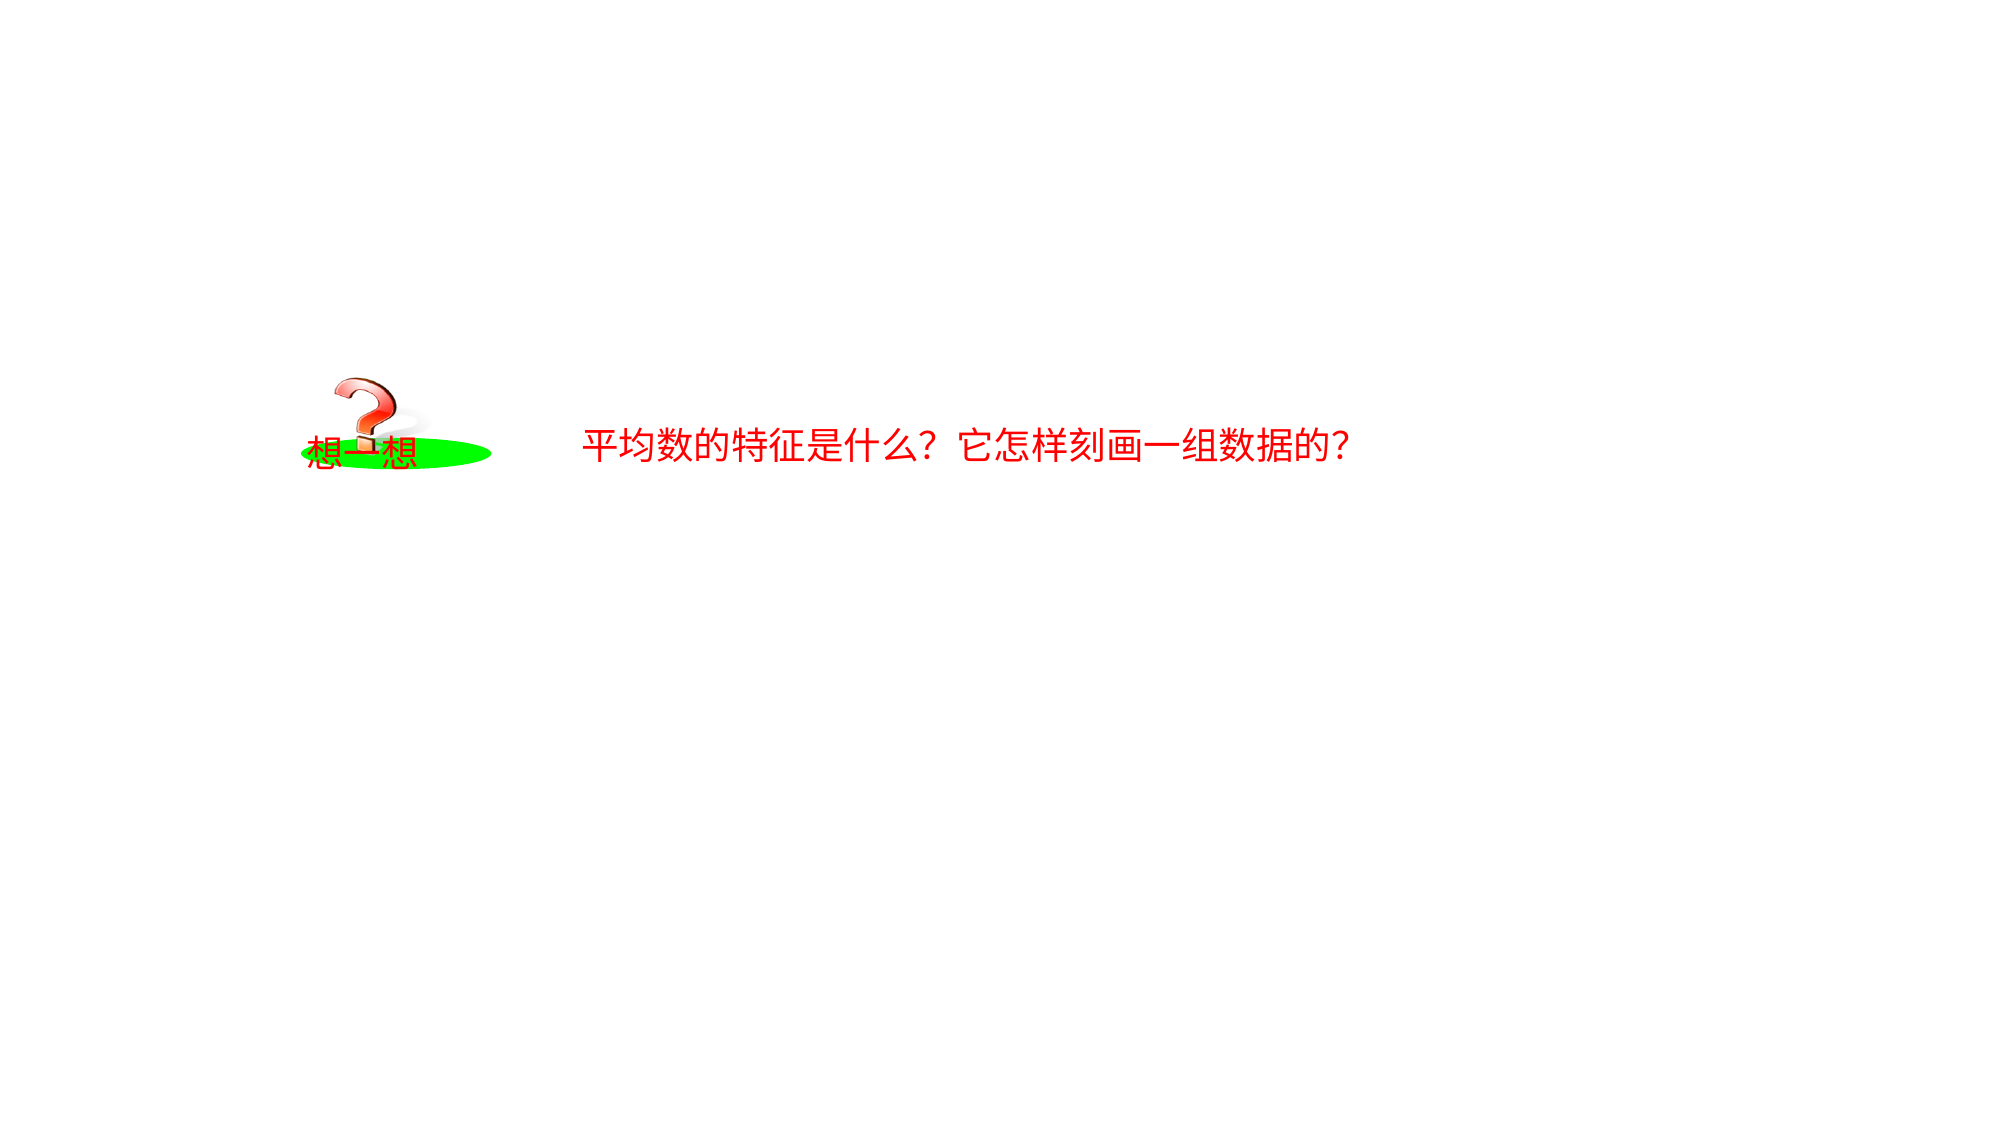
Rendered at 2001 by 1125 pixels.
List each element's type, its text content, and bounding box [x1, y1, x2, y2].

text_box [291, 372, 533, 483]
text_box 平均数的特征是什么？它怎样刻画一组数据的？ [566, 410, 1598, 475]
